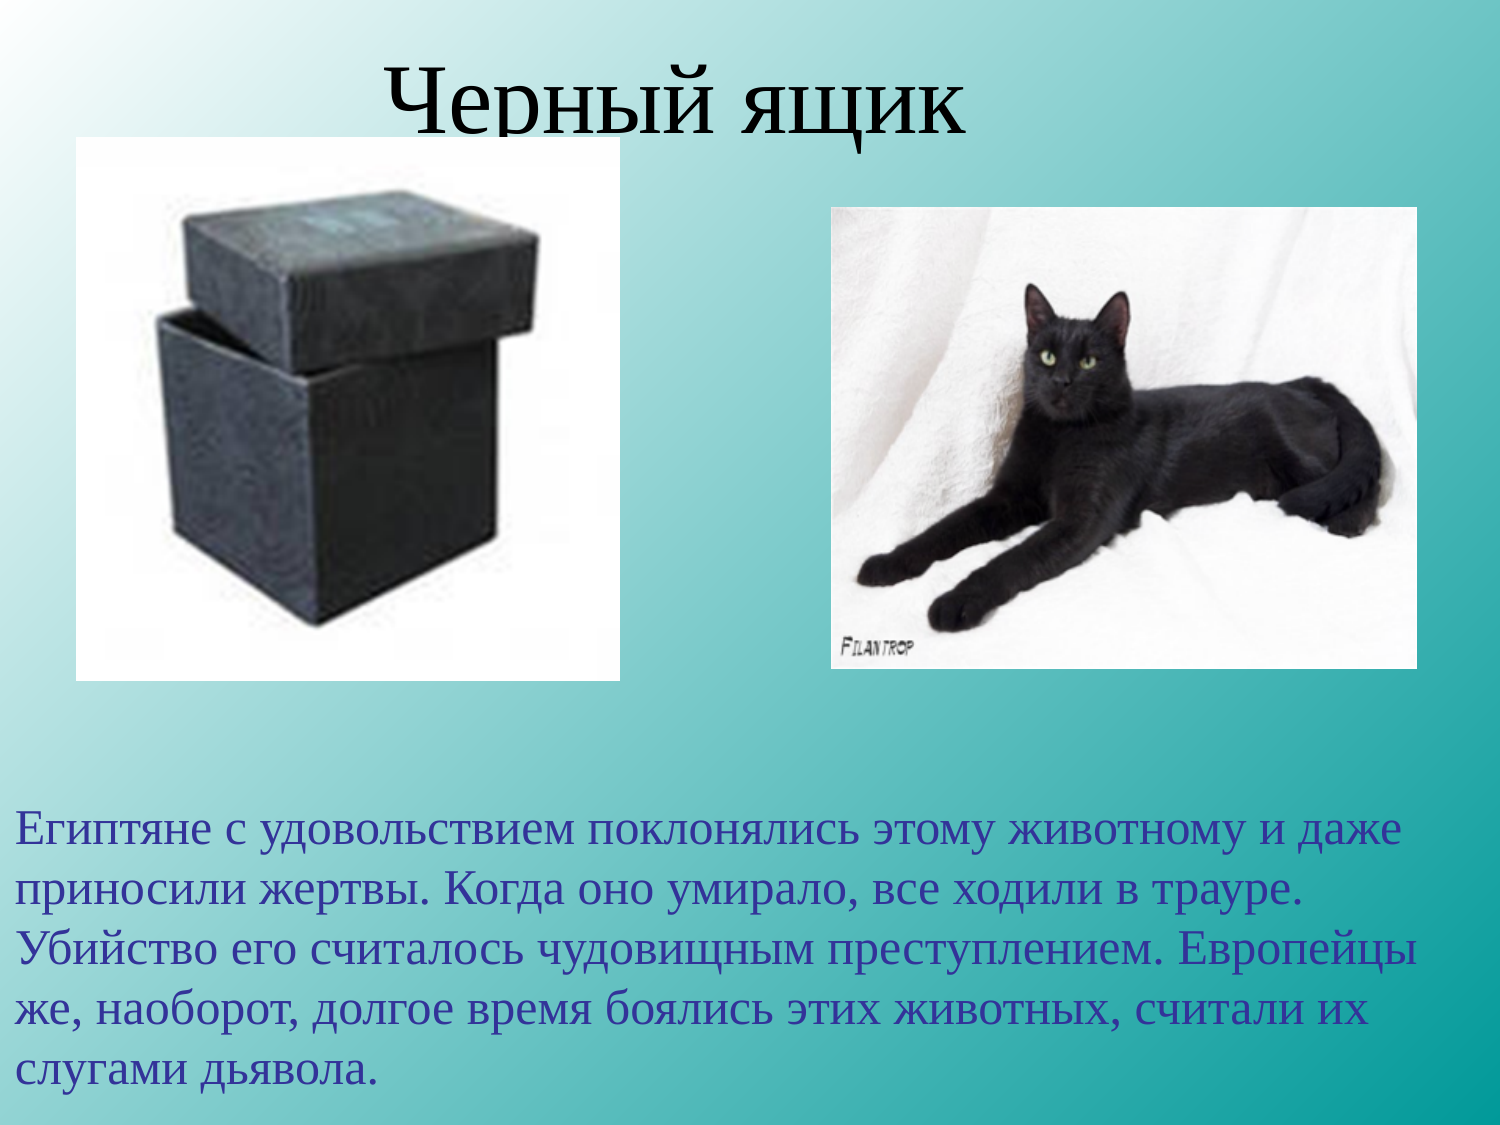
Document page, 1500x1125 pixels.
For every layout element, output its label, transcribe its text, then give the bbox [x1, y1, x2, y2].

text_box Египтяне с удовольствием поклонялись этому животному и даже приносили жертвы. Когда оно умирало, все ходили в трауре. Убийство его считалось чудовищным преступлением. Европейцы же, наоборот, долгое время боялись этих животных, считали их слугами дьявола. [0, 787, 1500, 1102]
picture [831, 207, 1417, 669]
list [76, 136, 620, 681]
title Черный ящик [0, 0, 1351, 188]
